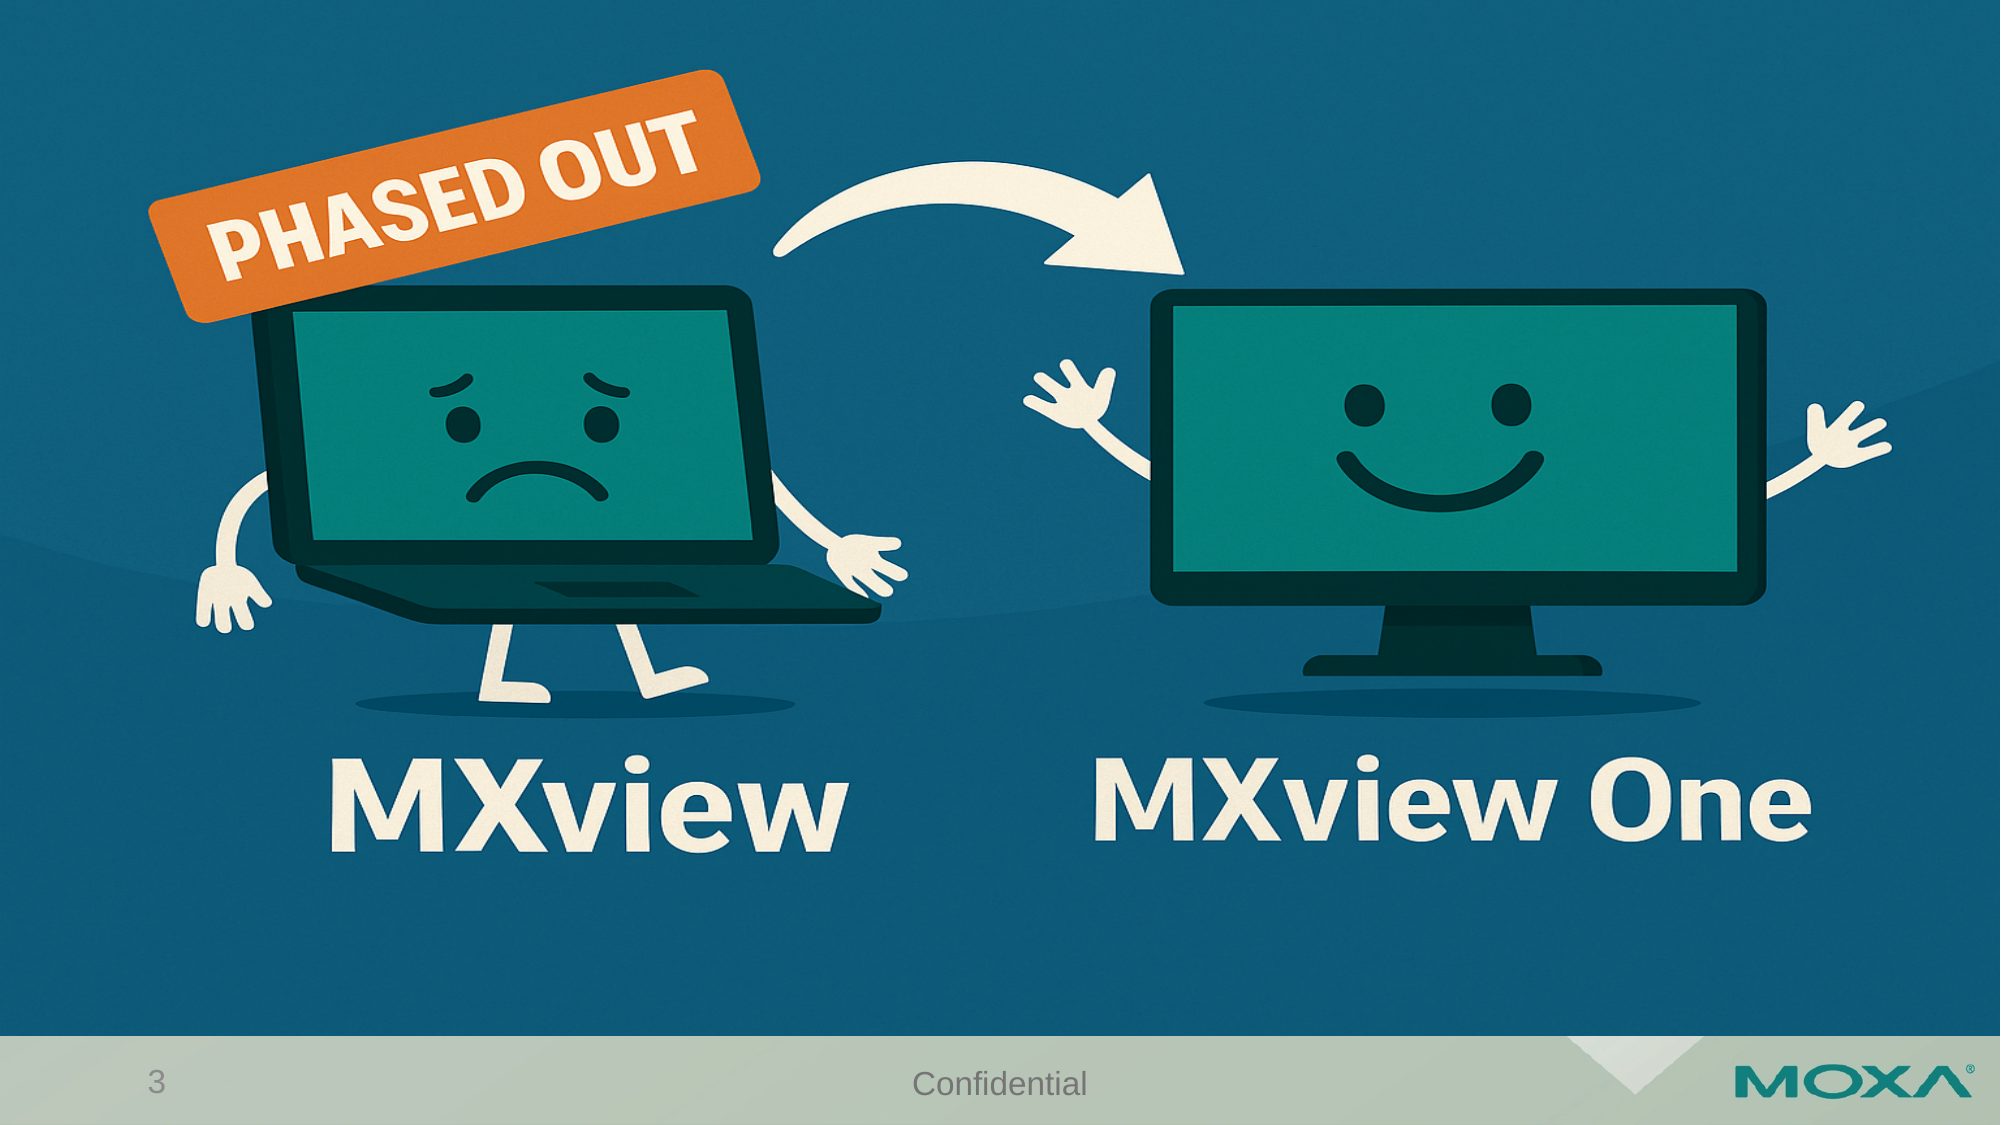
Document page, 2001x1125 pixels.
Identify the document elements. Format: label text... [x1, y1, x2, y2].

slide_number 3 [70, 1050, 181, 1111]
picture [0, 0, 2000, 1125]
